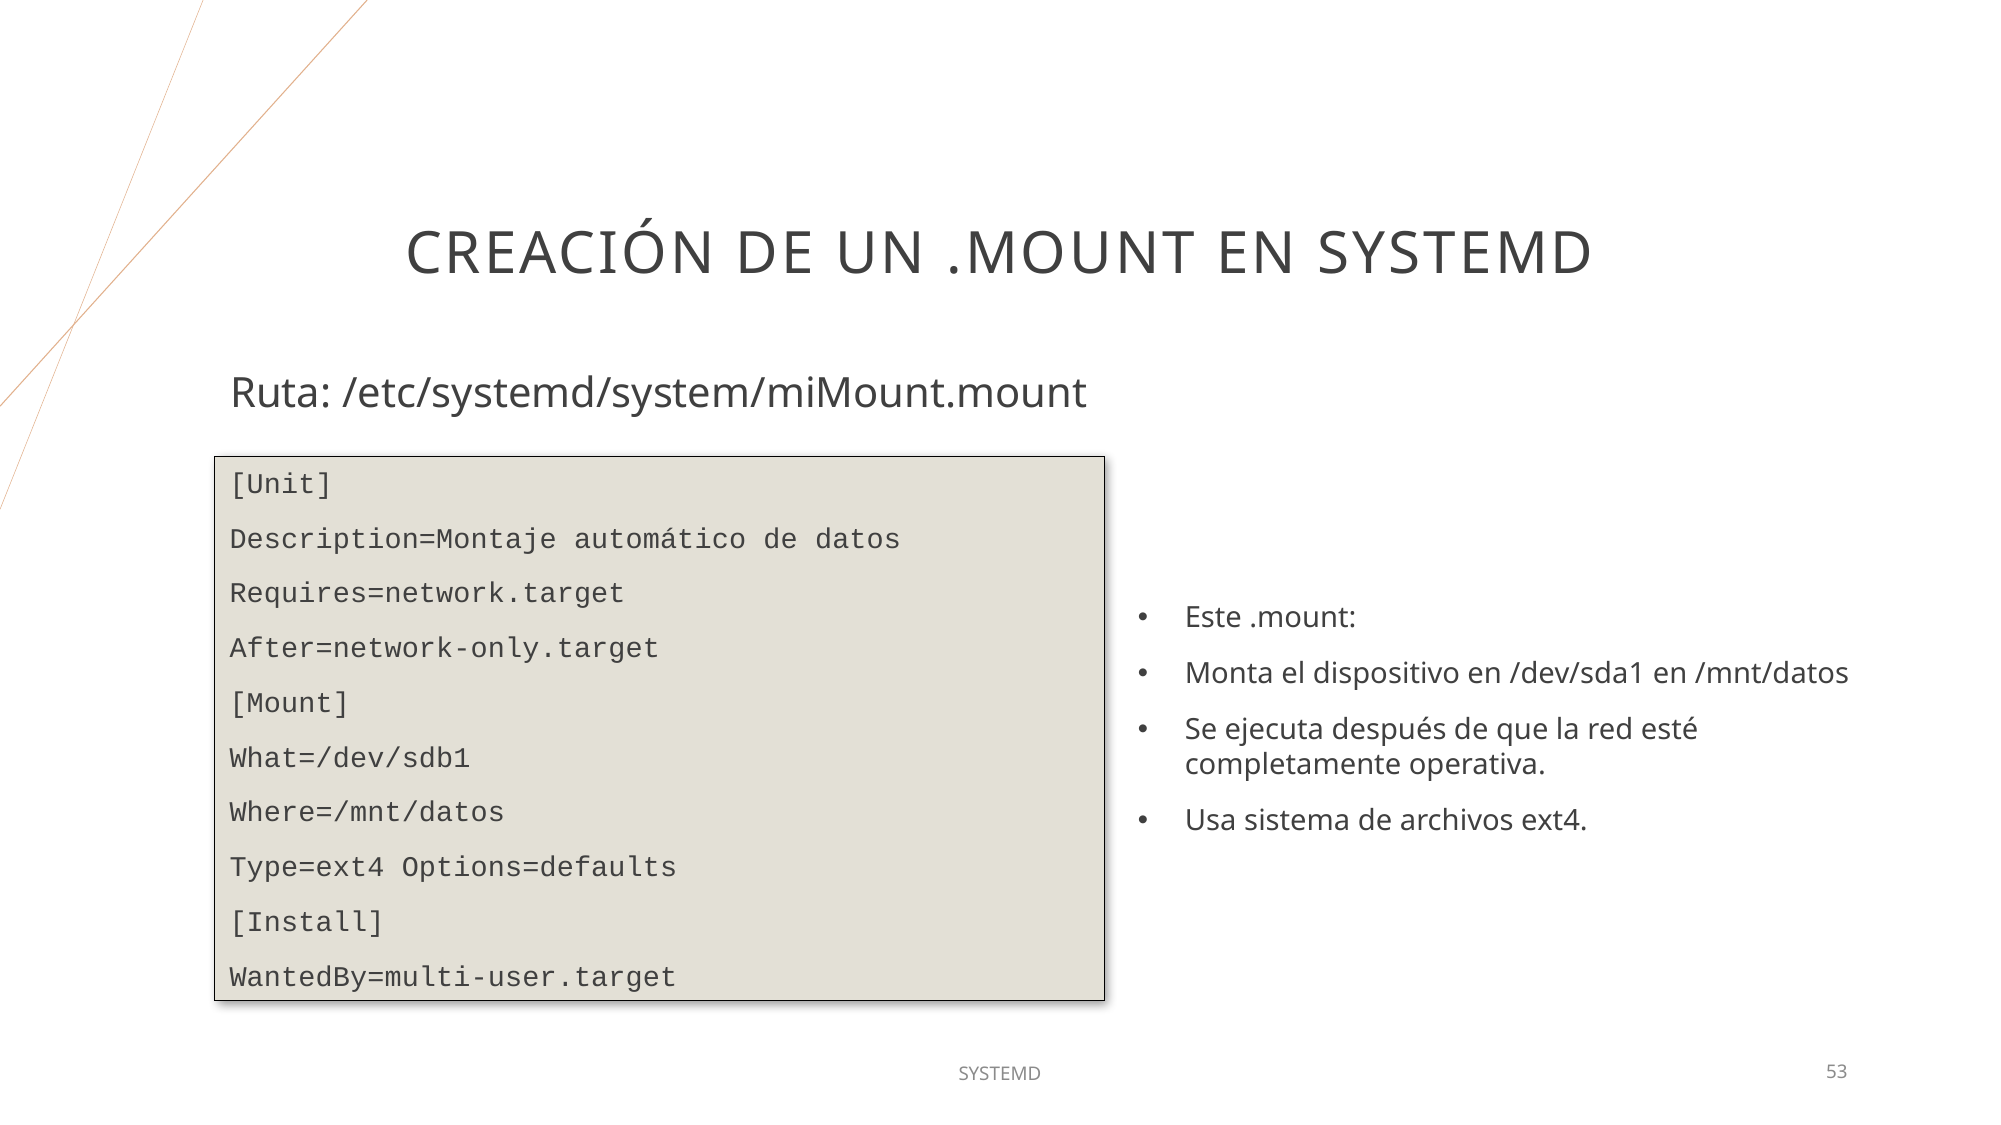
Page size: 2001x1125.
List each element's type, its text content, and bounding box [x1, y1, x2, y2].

slide_number 53 [1412, 1042, 1863, 1103]
text_box [Unit] Description=Montaje automático de datos Requires=network.target After=network-only.target [Mount] What=/dev/sdb1 Where=/mnt/datos Type=ext4 Options=defaults [Install] WantedBy=multi-user.target [214, 456, 1105, 1001]
text_box Este .mount: Monta el dispositivo en /dev/sda1 en /mnt/datos Se ejecuta después de que la red esté completamente operativa. Usa sistema de archivos ext4. [1122, 591, 1910, 863]
title Creación de un .mount en systemd [309, 146, 1691, 364]
text_box Ruta: /etc/systemd/system/miMount.mount [215, 363, 1107, 456]
footer SYSTEMD [662, 1042, 1338, 1103]
